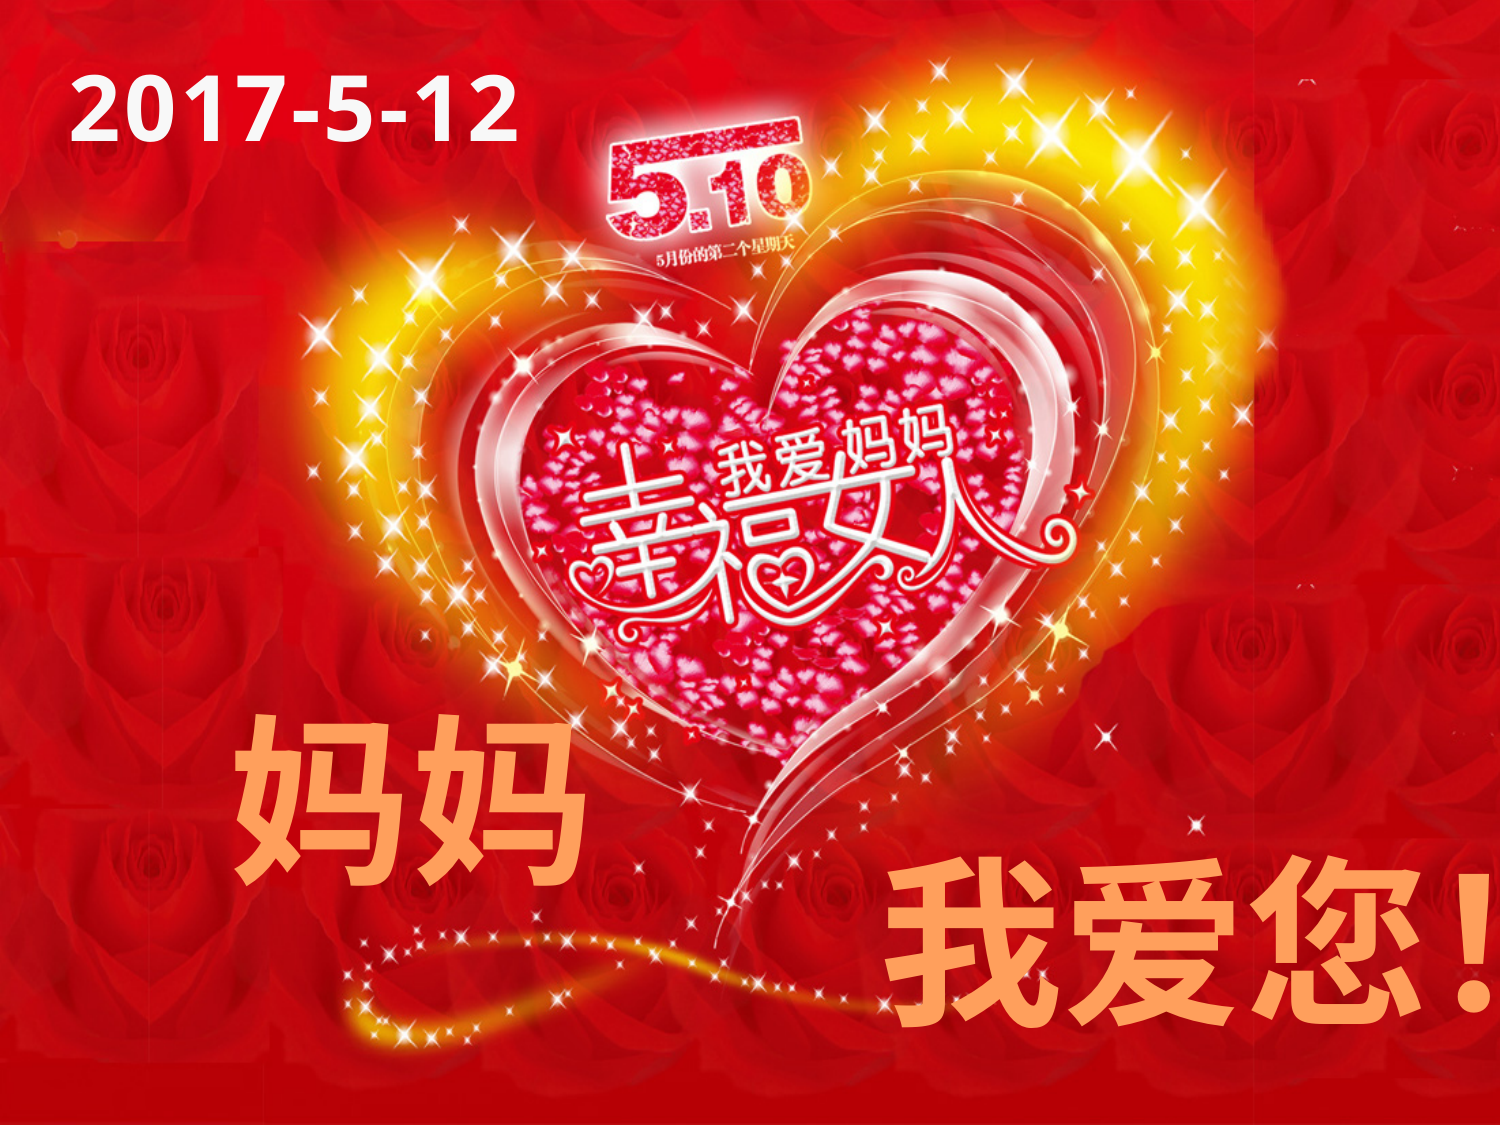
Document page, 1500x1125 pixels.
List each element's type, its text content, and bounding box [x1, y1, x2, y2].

text_box 2017-5-12 [53, 42, 536, 168]
text_box 妈妈 [213, 679, 611, 915]
text_box 我爱您！ [796, 820, 1500, 1056]
picture [0, 0, 1500, 1125]
